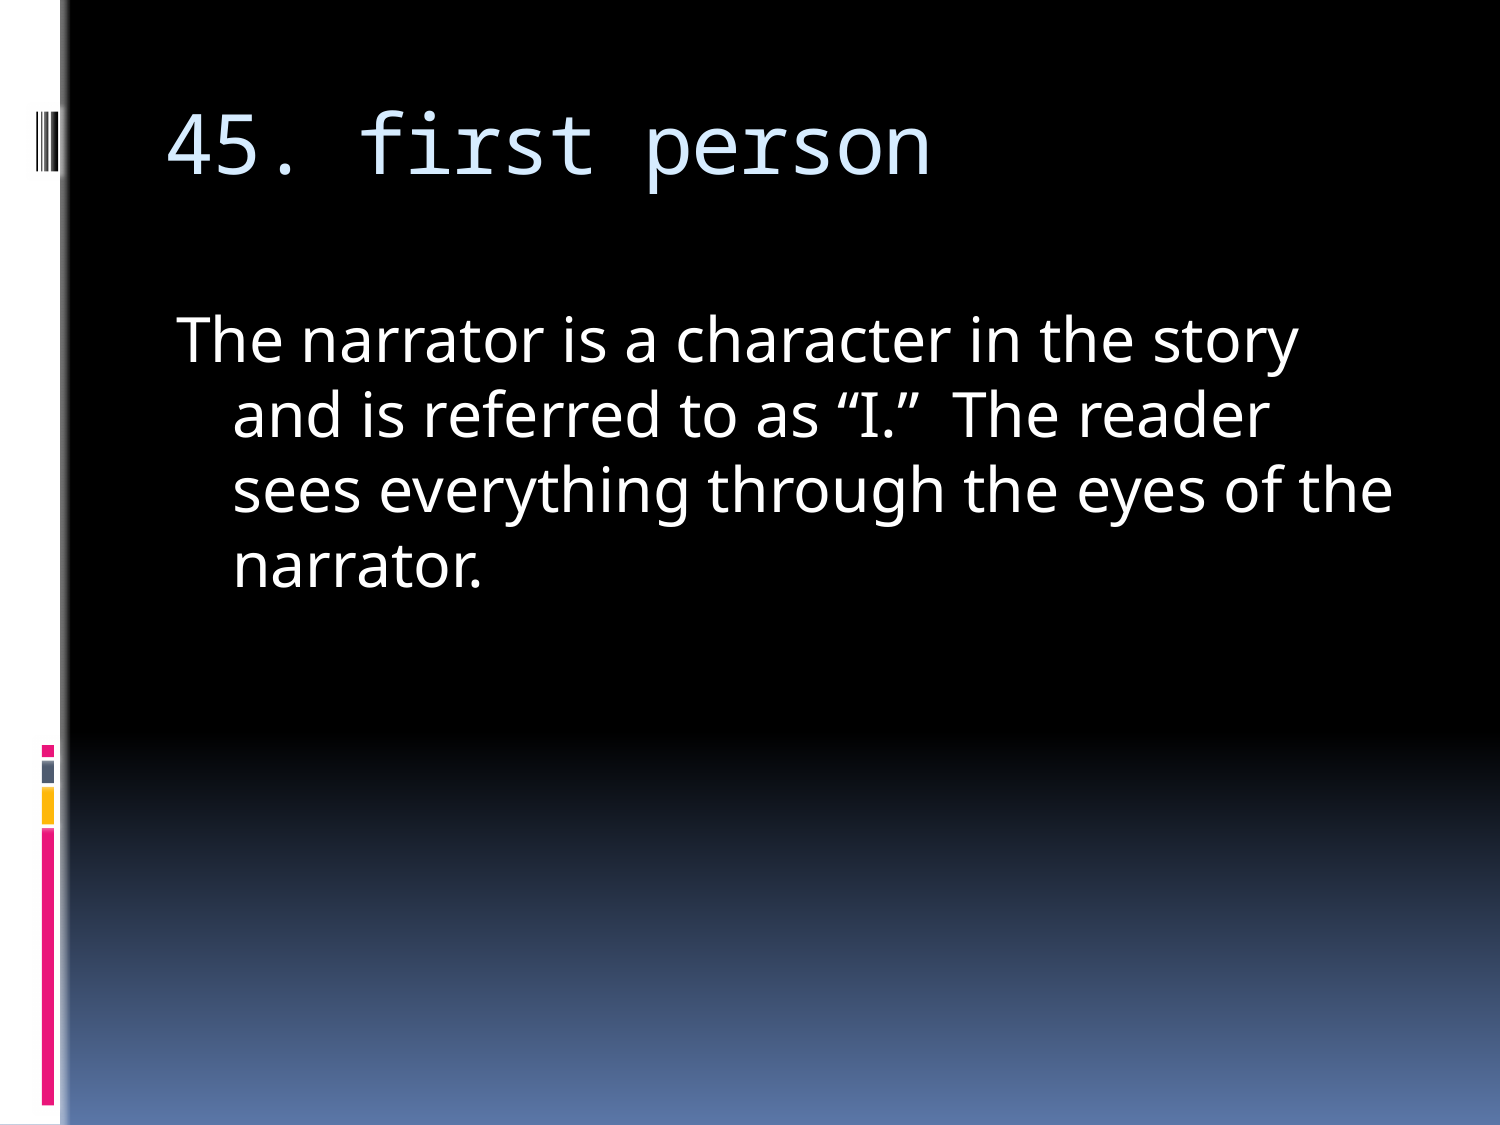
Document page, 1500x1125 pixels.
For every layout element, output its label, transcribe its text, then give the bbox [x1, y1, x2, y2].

title 45. first person [150, 83, 1425, 234]
list The narrator is a character in the story and is referred to as “I.” The reader sees everything through the eyes of the narrator. [150, 292, 1425, 1043]
